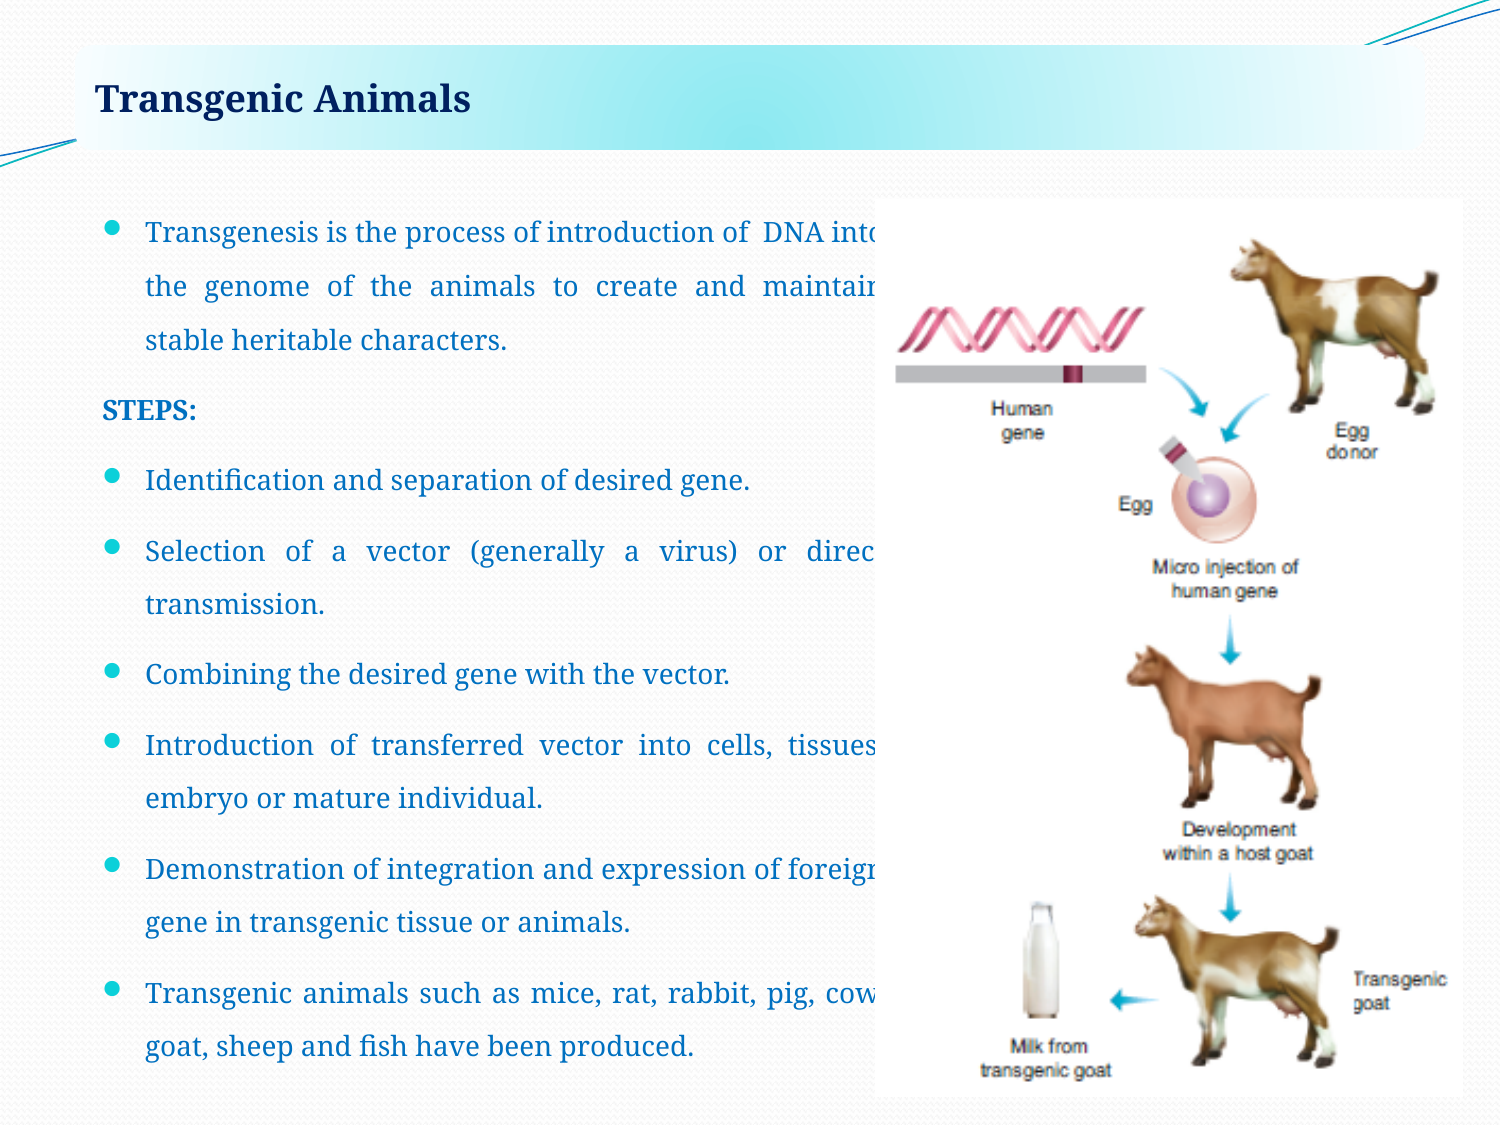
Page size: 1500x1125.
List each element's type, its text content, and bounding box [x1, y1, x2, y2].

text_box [74, 44, 1426, 151]
picture [874, 199, 1463, 1097]
list Transgenesis is the process of introduction of DNA into the genome of the animals to create and maintain stable heritable characters. STEPS: Identification and separation of desired gene. Selection of a vector (generally a virus) or direct transmission. Combining the desired gene with the vector. Introduction of transferred vector into cells, tissues, embryo or mature individual. Demonstration of integration and expression of foreign gene in transgenic tissue or animals. Transgenic animals such as mice, rat, rabbit, pig, cow, goat, sheep and fish have been produced. [87, 187, 900, 1075]
